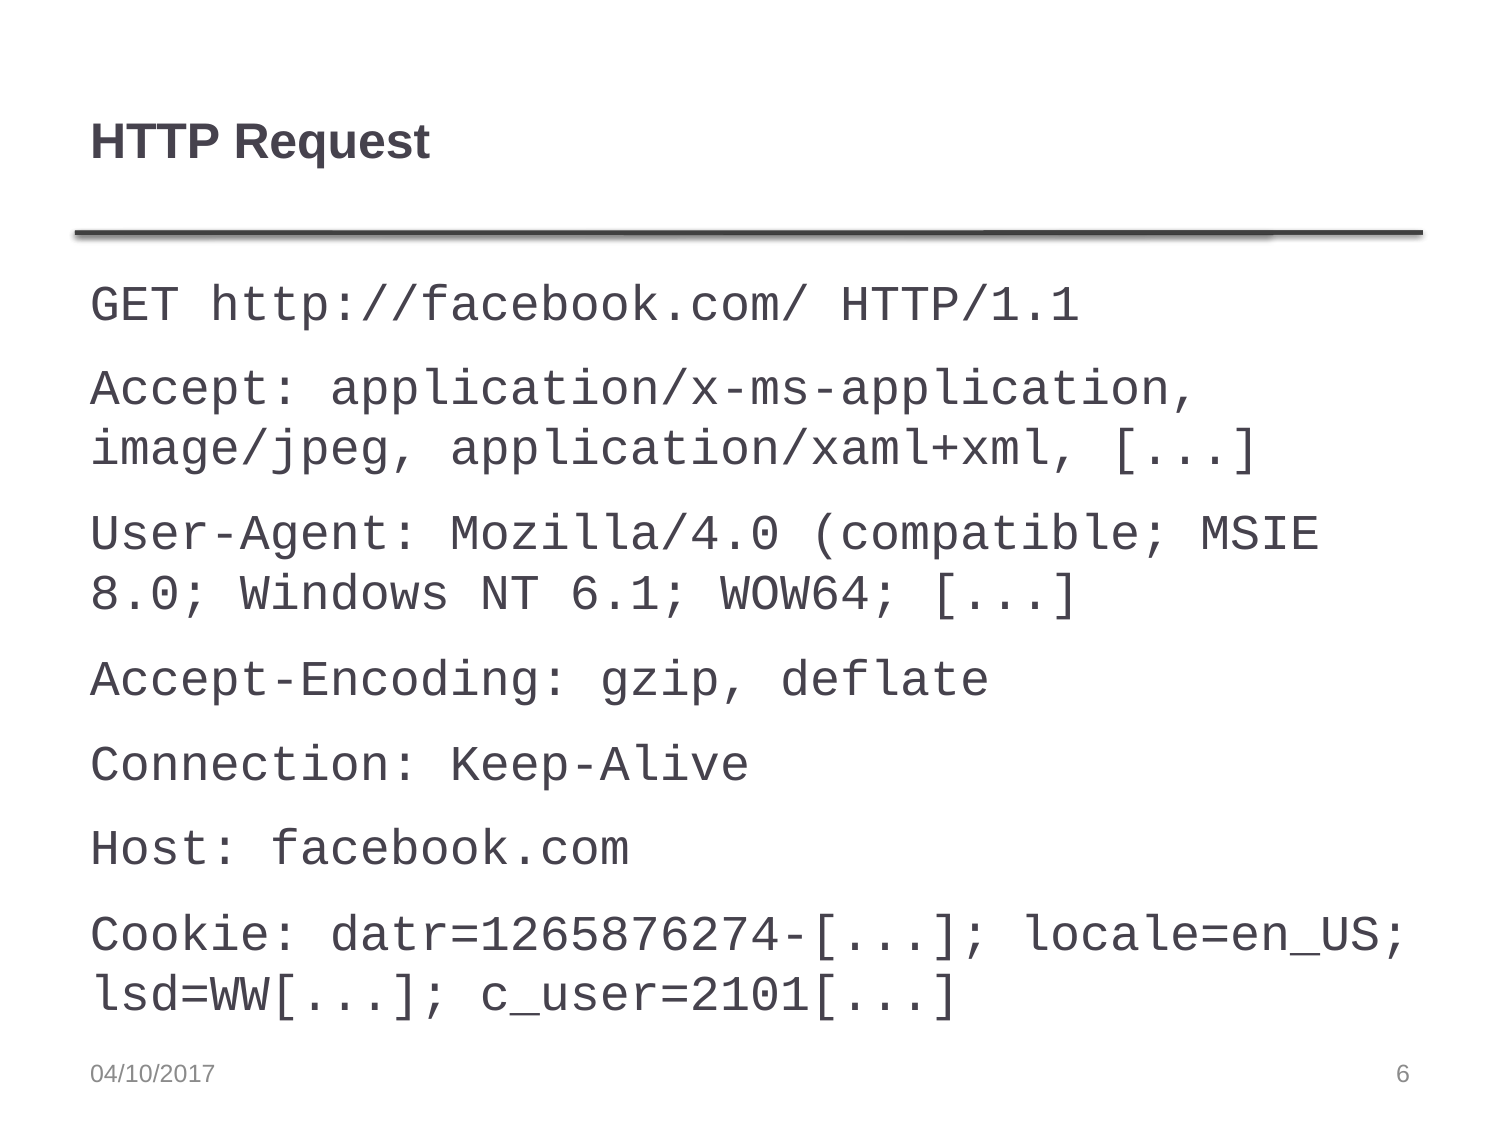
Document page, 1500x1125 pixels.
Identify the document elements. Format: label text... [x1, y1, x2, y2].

title HTTP Request [74, 44, 1272, 233]
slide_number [75, 1042, 425, 1103]
slide_number 6 [1074, 1042, 1425, 1103]
list GET http://facebook.com/ HTTP/1.1 Accept: application/x-ms-application, image/jpeg, application/xaml+xml, [...] User-Agent: Mozilla/4.0 (compatible; MSIE 8.0; Windows NT 6.1; WOW64; [...] Accept-Encoding: gzip, deflate Connection: Keep-Alive Host: facebook.com Cookie: datr=1265876274-[...]; locale=en_US; lsd=WW[...]; c_user=2101[...] [75, 262, 1425, 1005]
